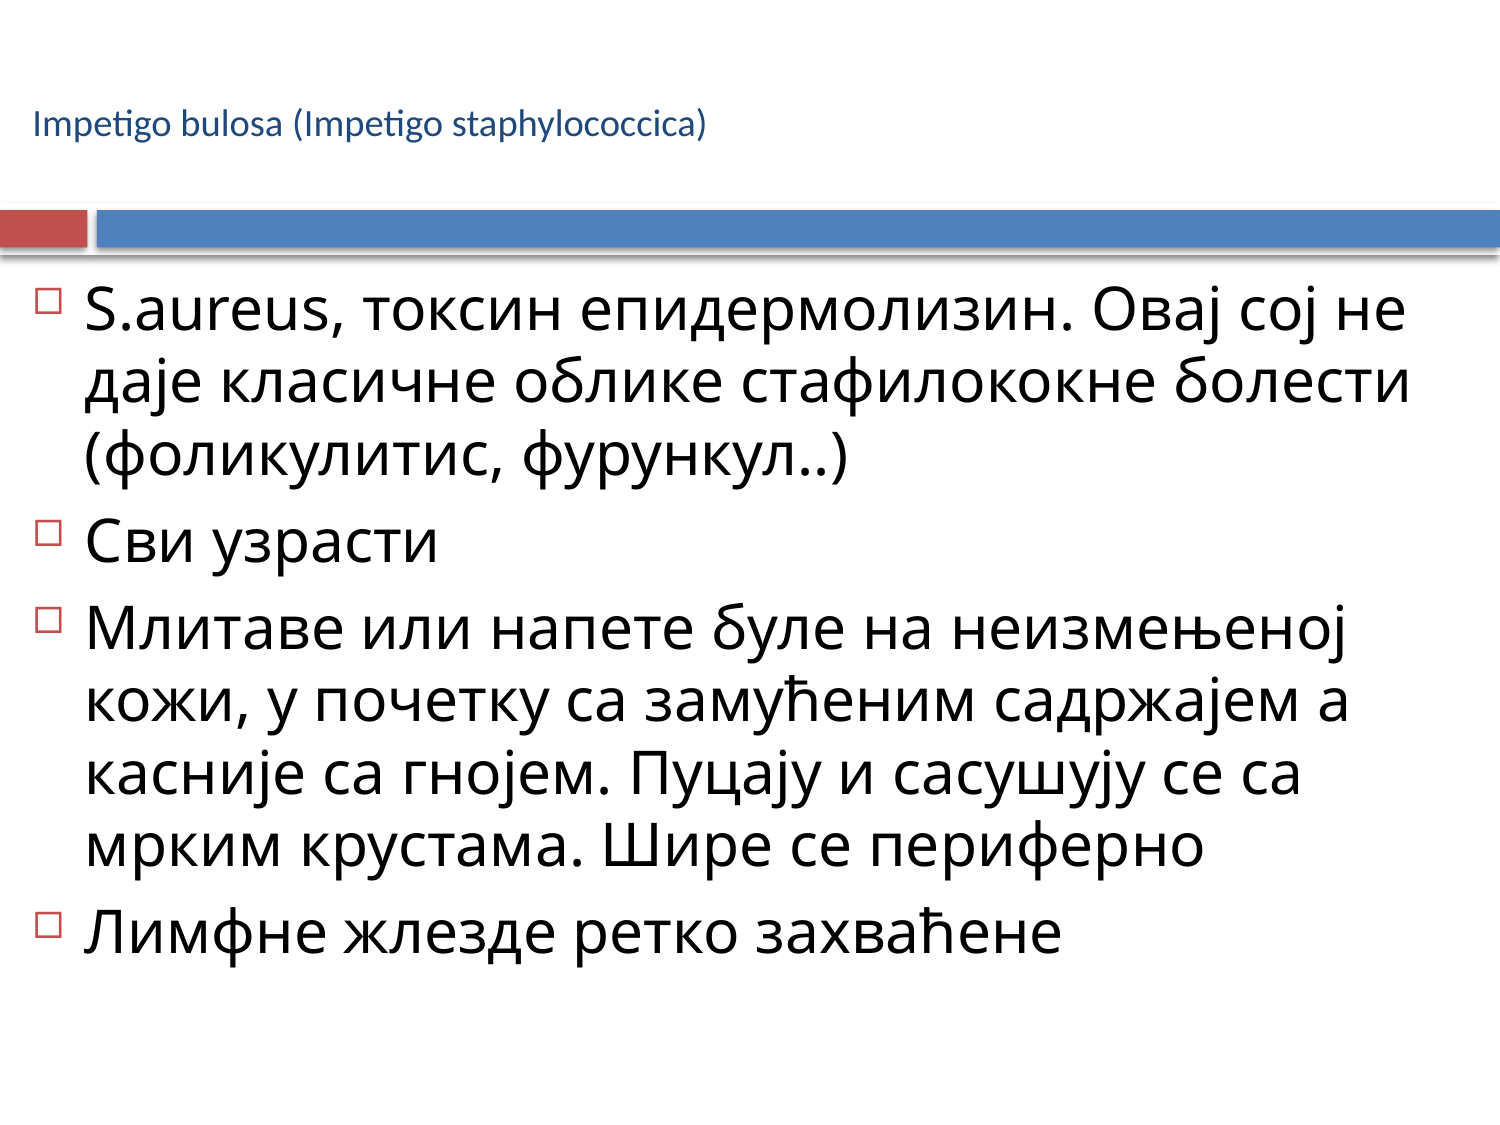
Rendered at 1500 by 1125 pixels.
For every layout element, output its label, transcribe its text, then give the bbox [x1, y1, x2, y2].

list S.aureus, токсин епидермолизин. Овај сој не даје класичне облике стафилококне болести (фоликулитис, фурункул..) Сви узрасти Млитаве или напете буле на неизмењеној кожи, у почетку са замућеним садржајем а касније са гнојем. Пуцају и сасушују се са мрким крустама. Шире се периферно Лимфне жлезде ретко захваћене [17, 262, 1483, 1118]
title Impetigo bulosa (Impetigo staphylococcica) [17, 90, 1500, 200]
